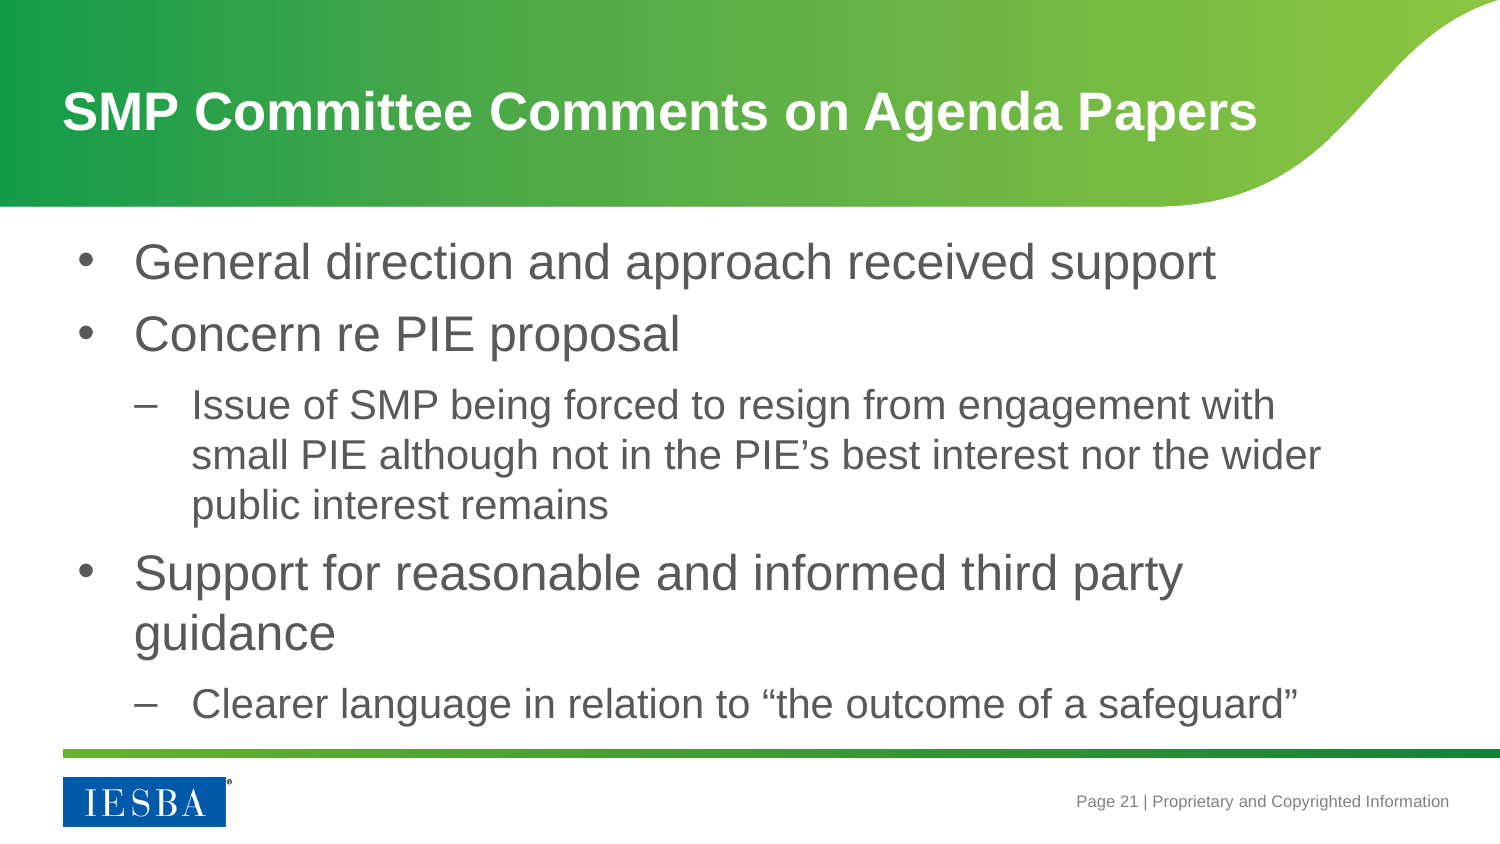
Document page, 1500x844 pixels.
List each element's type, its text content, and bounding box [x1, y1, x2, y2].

picture [0, 0, 1500, 207]
list General direction and approach received support Concern re PIE proposal Issue of SMP being forced to resign from engagement with small PIE although not in the PIE’s best interest nor the wider public interest remains Support for reasonable and informed third party guidance Clearer language in relation to “the outcome of a safeguard” [62, 221, 1388, 725]
title SMP Committee Comments on Agenda Papers [62, 75, 1300, 142]
picture [63, 777, 232, 827]
